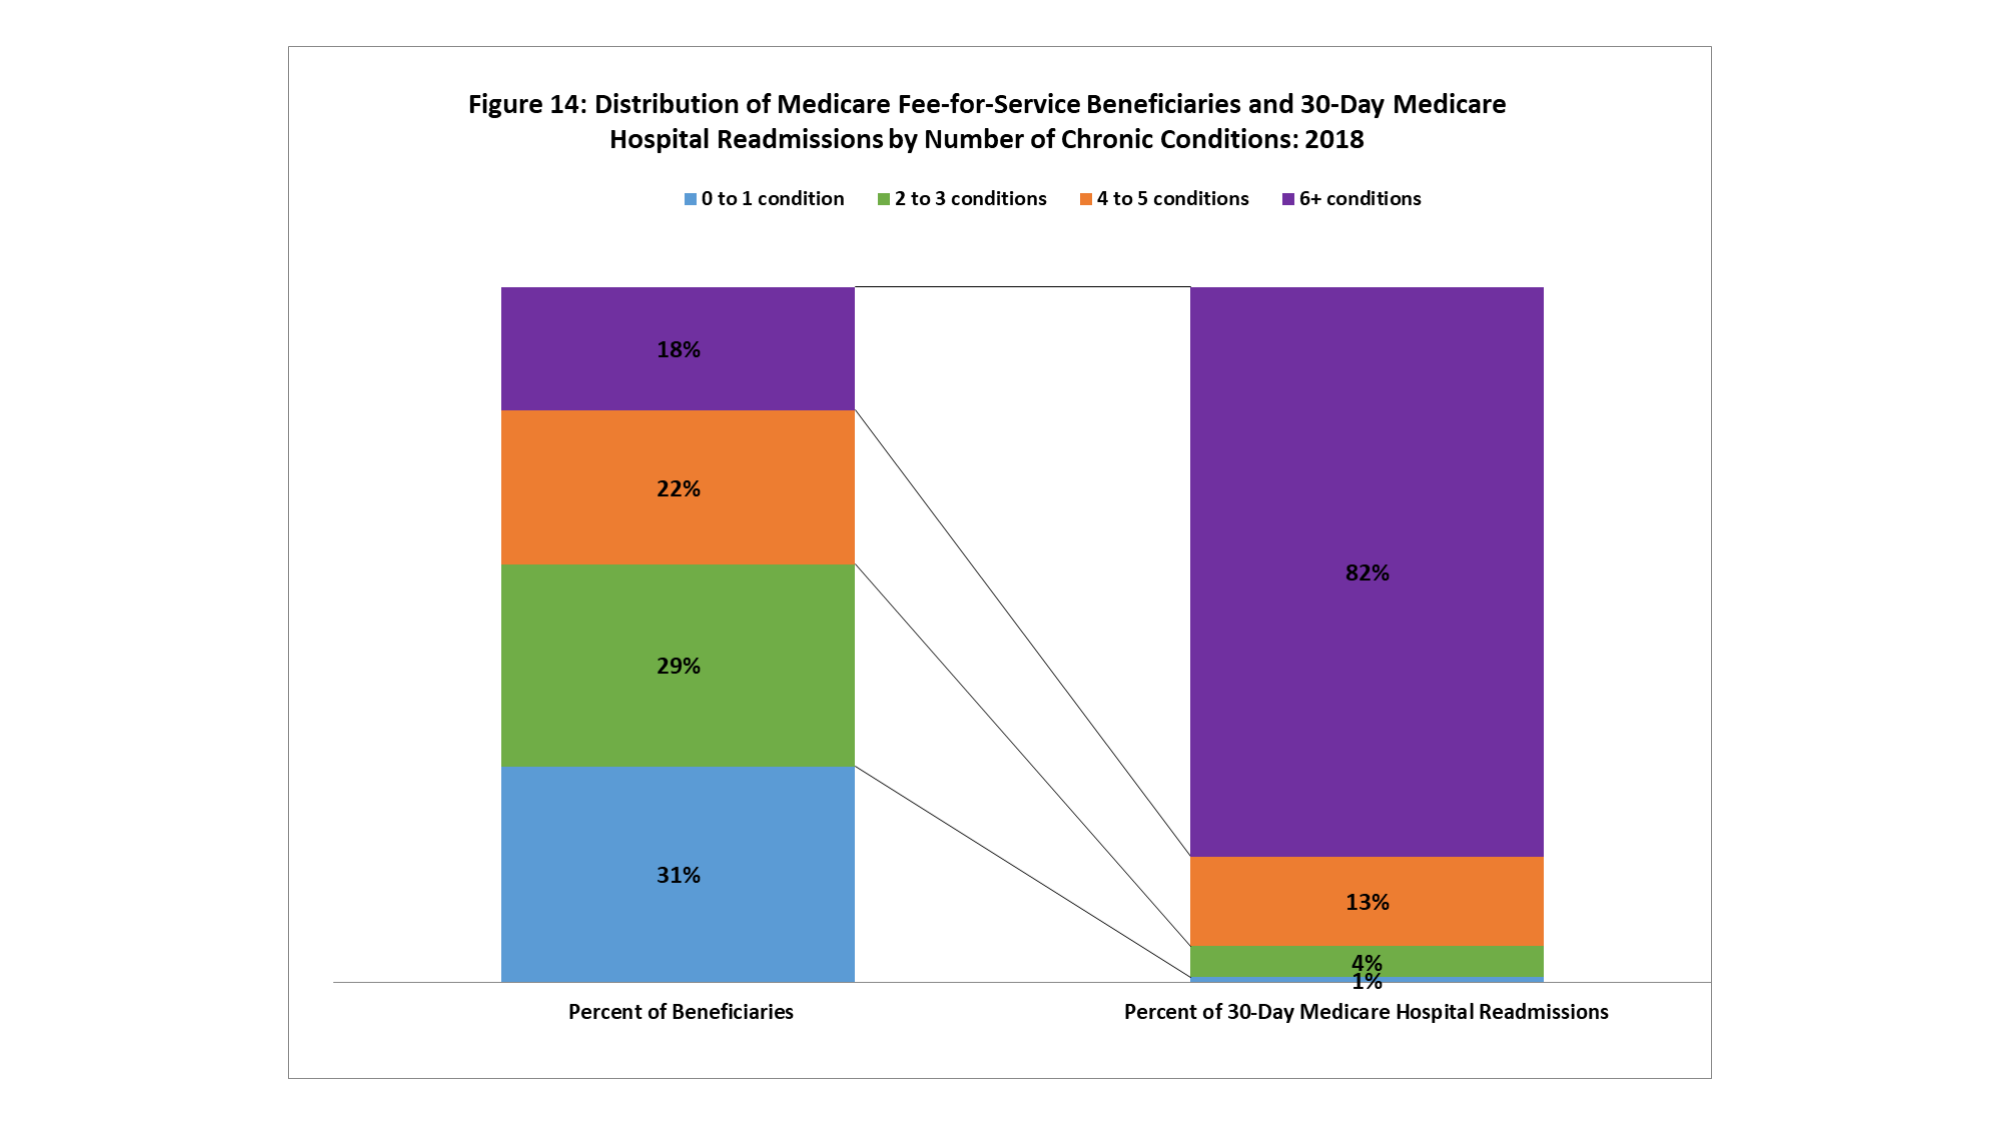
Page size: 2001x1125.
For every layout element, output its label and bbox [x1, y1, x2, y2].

picture [288, 46, 1712, 1079]
